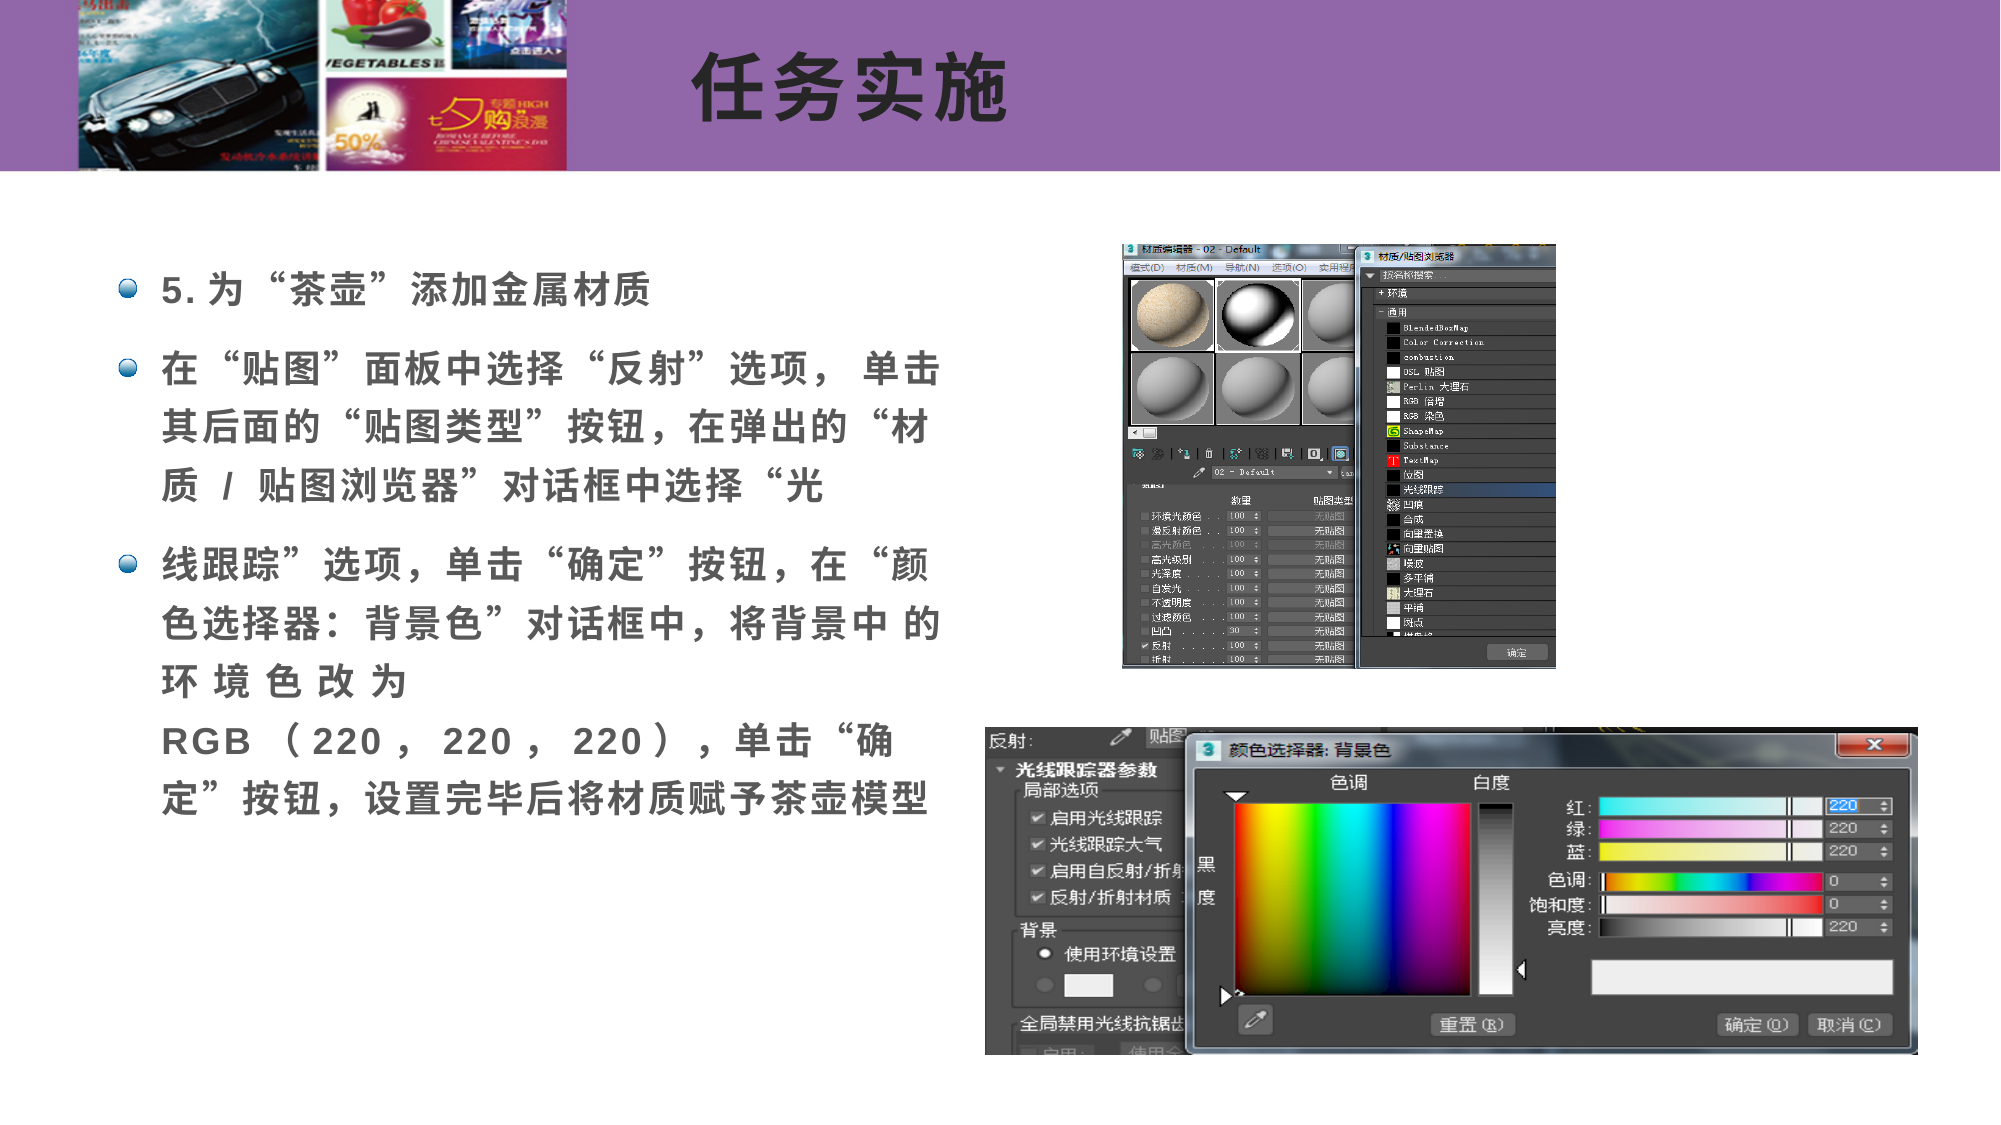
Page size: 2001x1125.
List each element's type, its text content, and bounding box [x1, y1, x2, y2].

list 5.为“茶壶”添加金属材质 在“贴图”面板中选择“反射”选项， 单击其后面的“贴图类型”按钮，在弹出的“材质 / 贴图浏览器”对话框中选择“光 线跟踪”选项，单击“确定”按钮，在“颜色选择器：背景色”对话框中，将背景中 的 环 境 色 改 为 RGB（220，220，220），单击“确定”按钮，设置完毕后将材质赋予茶壶模型 [99, 244, 964, 1026]
title 任务实施 [675, 27, 2000, 143]
picture [0, 0, 2001, 1125]
